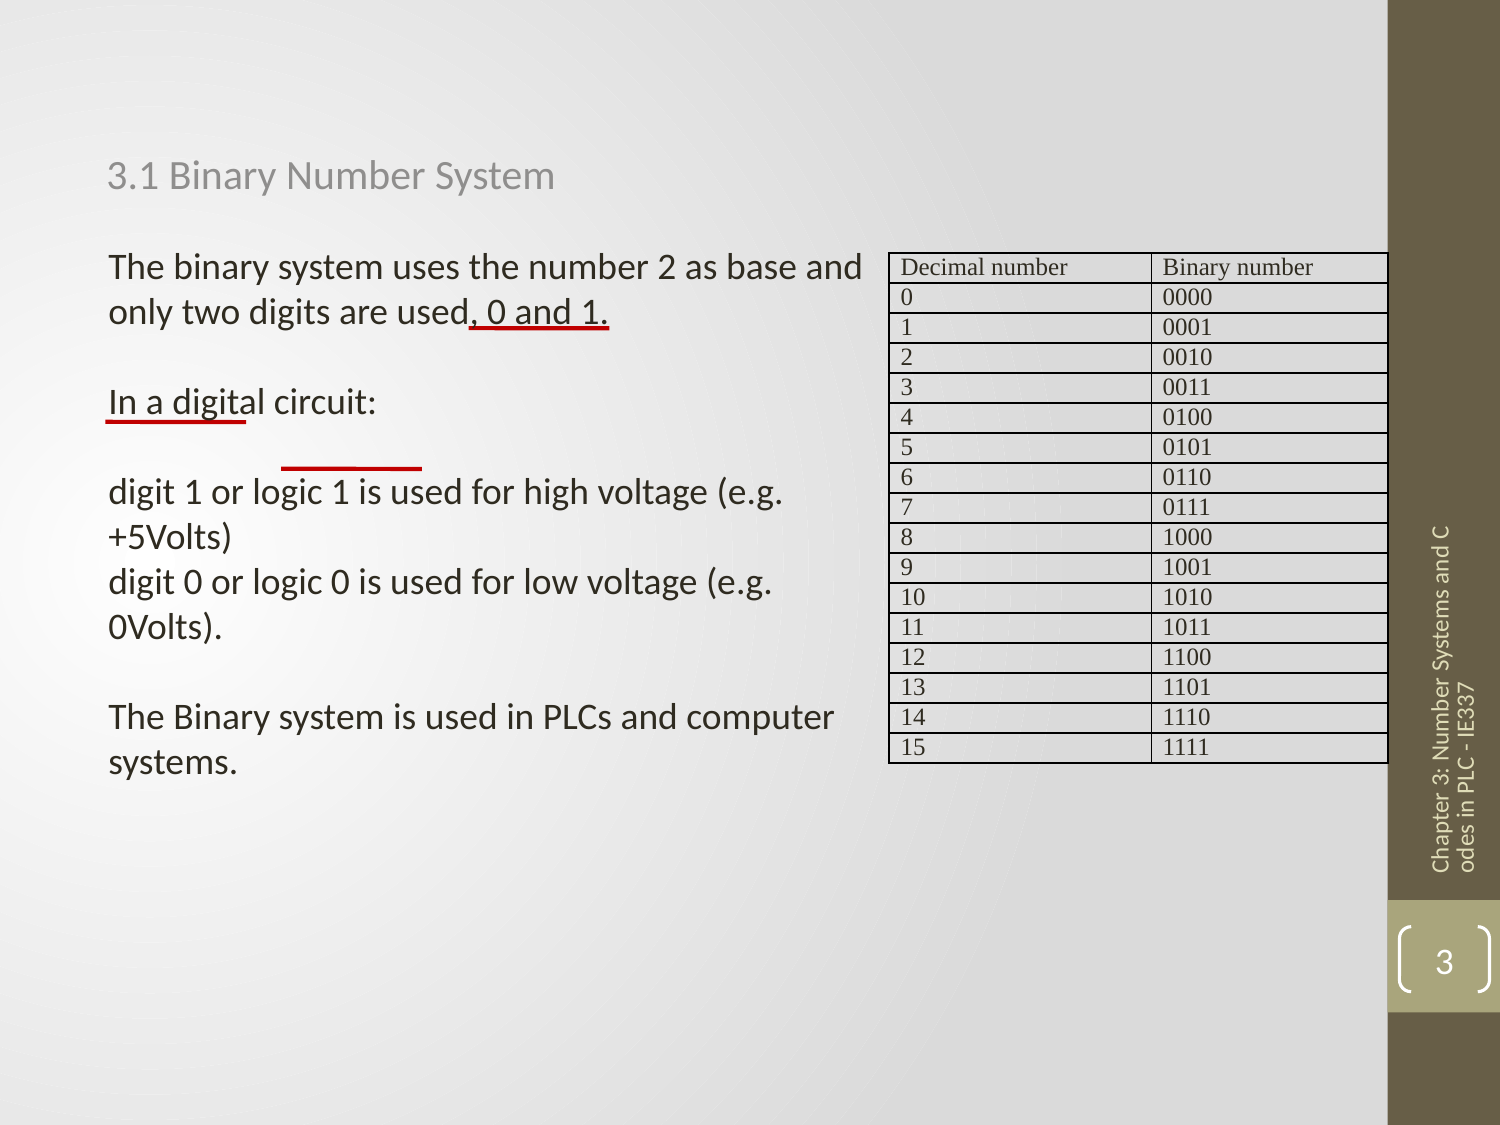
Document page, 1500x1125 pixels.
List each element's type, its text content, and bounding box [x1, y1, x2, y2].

footer Chapter 3: Number Systems and Codes in PLC - IE337 [1408, 500, 1469, 889]
table_cell 0001 [1152, 314, 1387, 342]
table_cell 15 [890, 734, 1151, 762]
table_cell 14 [890, 704, 1151, 732]
table_cell 9 [890, 554, 1151, 582]
table_cell 2 [890, 344, 1151, 372]
table_cell 0000 [1152, 284, 1387, 312]
table_cell 10 [890, 584, 1151, 612]
table_cell 0100 [1152, 404, 1387, 432]
table_header Decimal number [890, 254, 1151, 282]
table_cell 0011 [1152, 374, 1387, 402]
table_cell 5 [890, 434, 1151, 462]
table_cell 12 [890, 644, 1151, 672]
table_cell 1 [890, 314, 1151, 342]
table_cell 1001 [1152, 554, 1387, 582]
table_cell 3 [890, 374, 1151, 402]
table_cell 0110 [1152, 464, 1387, 492]
table_cell 0101 [1152, 434, 1387, 462]
table_cell 4 [890, 404, 1151, 432]
table_cell 7 [890, 494, 1151, 522]
subtitle 3.1 Binary Number System [82, 140, 1289, 235]
table_cell 1111 [1152, 734, 1387, 762]
text_box The binary system uses the number 2 as base and only two digits are used, 0 and 1. In a digital circuit: digit 1 or logic 1 is used for high voltage (e.g. +5Volts) digit 0 or logic 0 is used for low voltage (e.g. 0Volts). The Binary system is used in PLCs and computer systems. [93, 234, 891, 790]
table_cell 1011 [1152, 614, 1387, 642]
table_cell 1000 [1152, 524, 1387, 552]
table_cell 0 [890, 284, 1151, 312]
table_cell 1110 [1152, 704, 1387, 732]
table_header Binary number [1152, 254, 1387, 282]
slide_number 3 [1397, 925, 1492, 994]
table_cell 11 [890, 614, 1151, 642]
table_cell 1100 [1152, 644, 1387, 672]
table_cell 1101 [1152, 674, 1387, 702]
table_cell 6 [890, 464, 1151, 492]
table_cell 8 [890, 524, 1151, 552]
table_cell 0111 [1152, 494, 1387, 522]
table_cell 1010 [1152, 584, 1387, 612]
table_cell 13 [890, 674, 1151, 702]
table_cell 0010 [1152, 344, 1387, 372]
